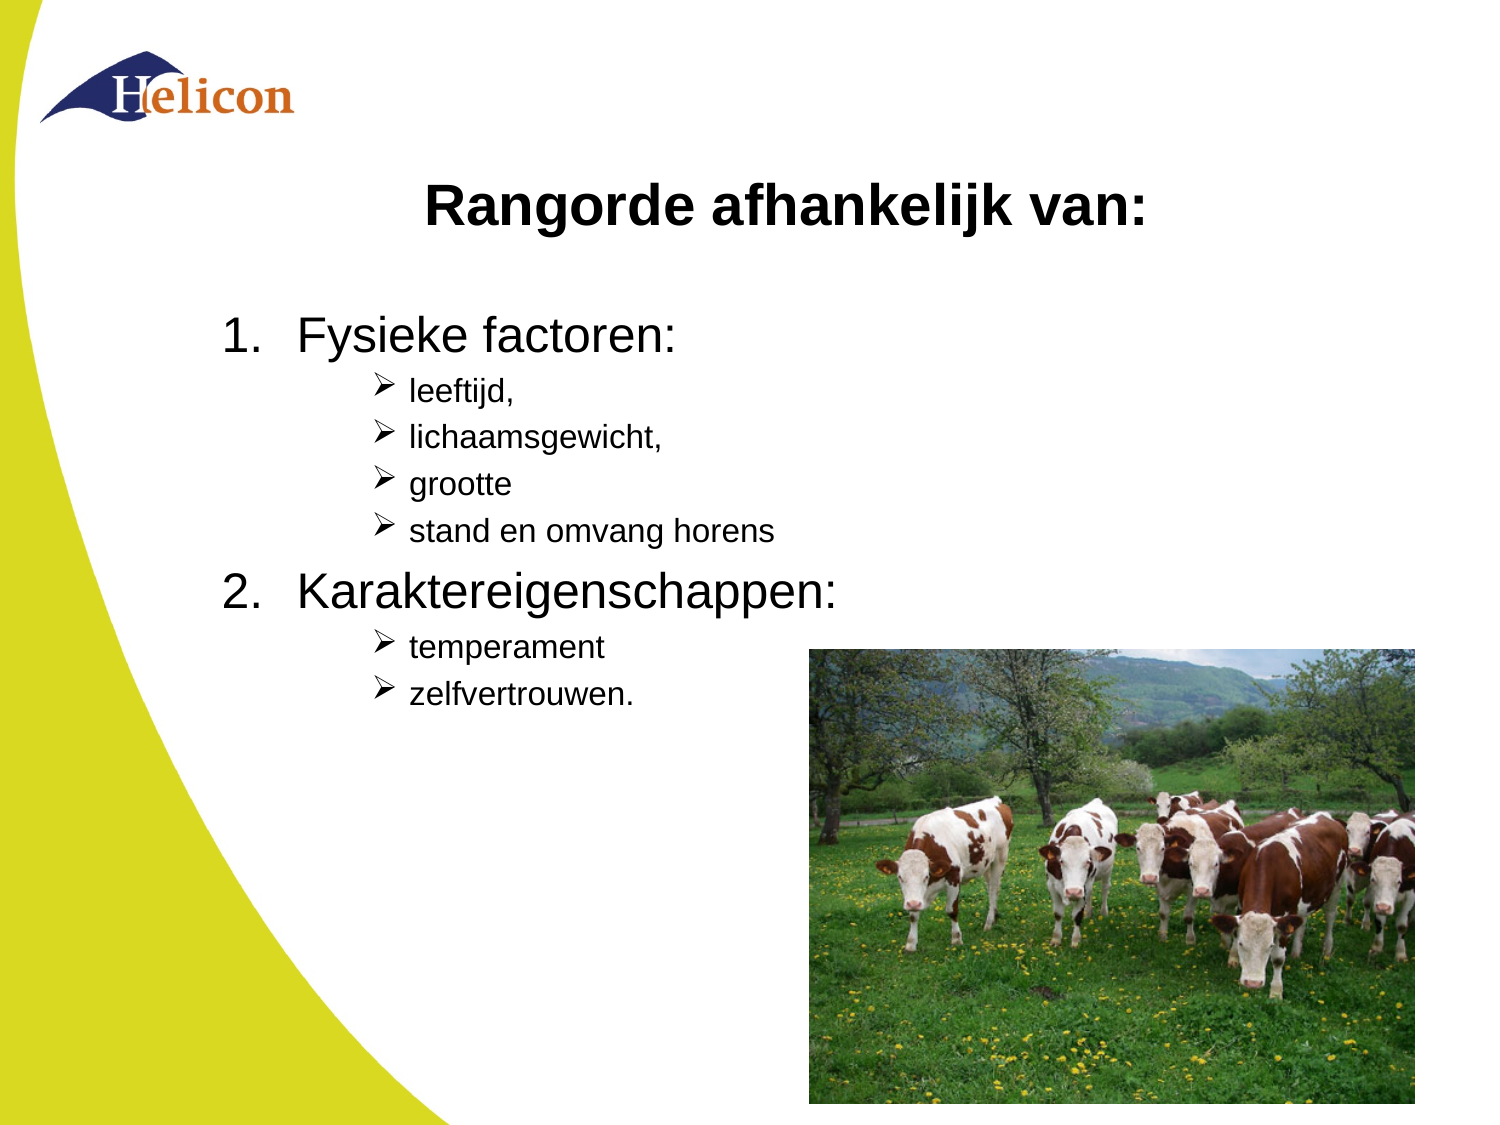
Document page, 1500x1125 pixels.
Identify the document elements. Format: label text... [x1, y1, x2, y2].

title Rangorde afhankelijk van: [242, 149, 1333, 256]
picture [0, 0, 1500, 1125]
list Fysieke factoren: leeftijd, lichaamsgewicht, grootte stand en omvang horens Karaktereigenschappen: temperament zelfvertrouwen. [206, 294, 1296, 1104]
